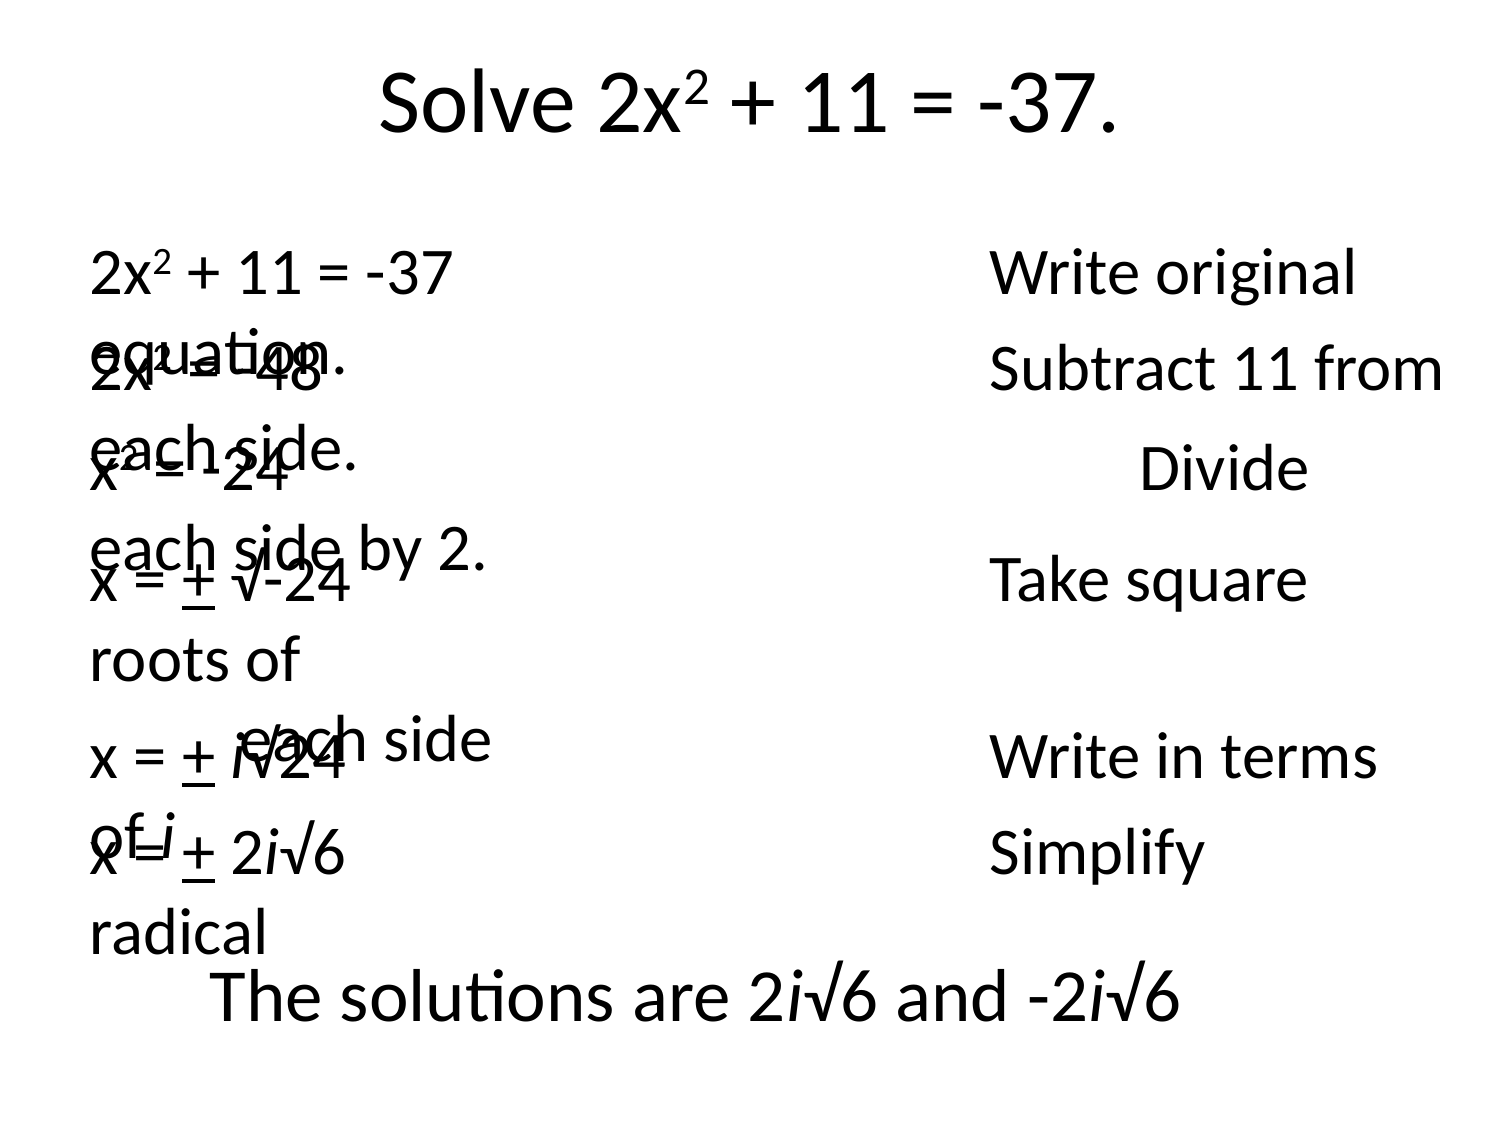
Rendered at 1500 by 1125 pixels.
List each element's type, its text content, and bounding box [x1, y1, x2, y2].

text_box x = + i√24 Write in terms of i [75, 704, 1400, 800]
text_box 2x2 + 11 = -37 Write original equation. [75, 220, 1400, 316]
text_box The solutions are 2i√6 and -2i√6 [195, 938, 1341, 1044]
text_box 2x2 = -48 Subtract 11 from each side. [75, 316, 1463, 492]
title Solve 2x2 + 11 = -37. [75, 2, 1425, 190]
text_box x = + √-24 Take square roots of each side [75, 527, 1400, 704]
text_box x = + 2i√6 Simplify radical [75, 800, 1400, 976]
text_box x2 = -24 Divide each side by 2. [75, 416, 1400, 527]
